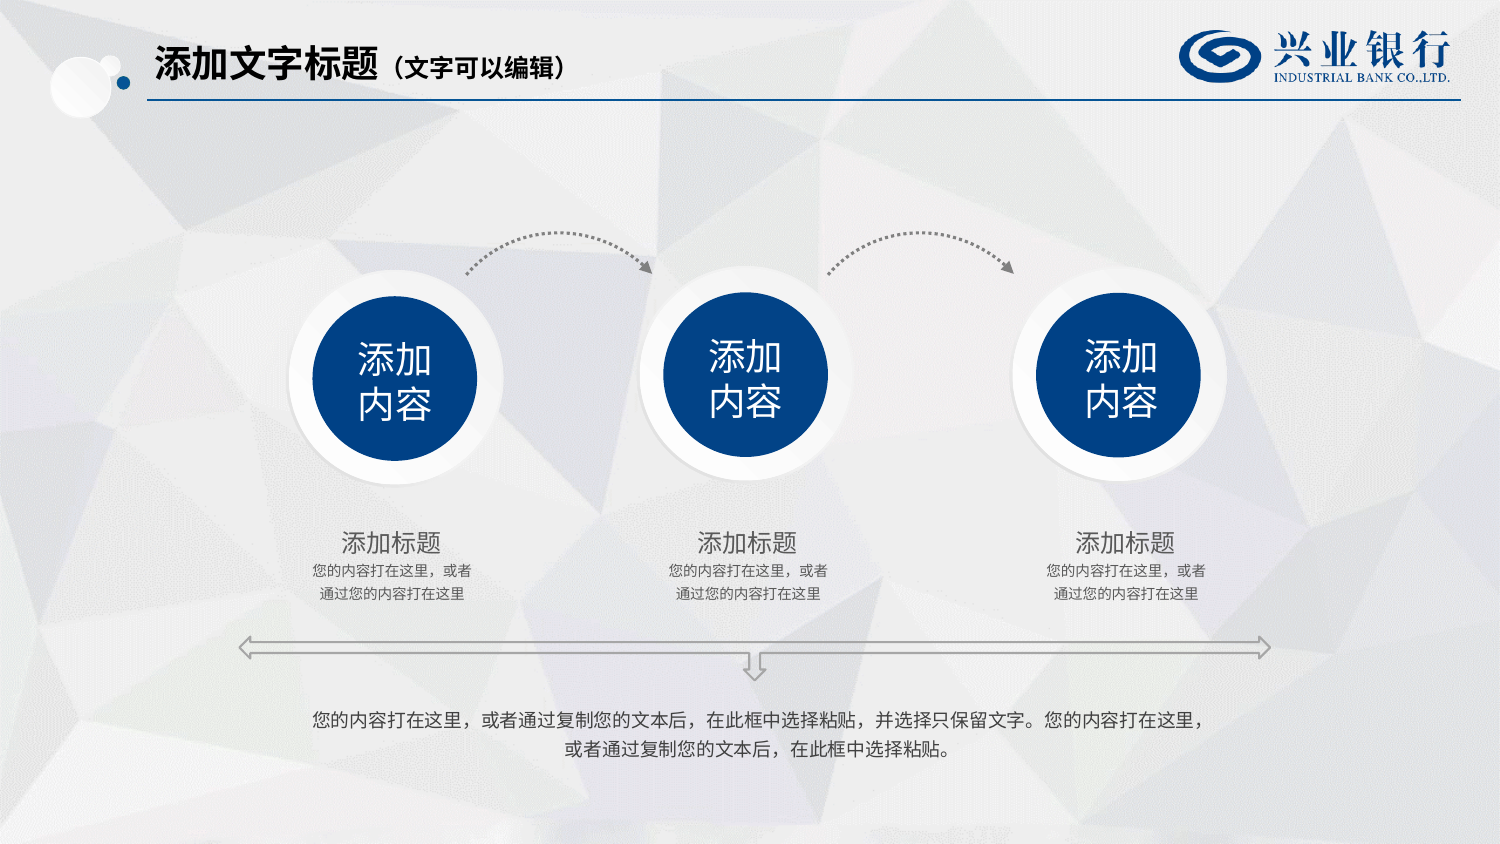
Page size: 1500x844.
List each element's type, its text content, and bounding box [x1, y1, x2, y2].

text_box 添加文字标题（文字可以编辑） [142, 34, 719, 91]
text_box [472, 232, 643, 357]
text_box [838, 232, 1011, 357]
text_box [312, 295, 478, 462]
picture [0, 0, 1500, 844]
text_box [1035, 292, 1201, 458]
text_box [663, 292, 829, 458]
text_box [237, 634, 1273, 683]
text_box 您的内容打在这里，或者通过复制您的文本后，在此框中选择粘贴，并选择只保留文字。您的内容打在这里，或者通过复制您的文本后，在此框中选择粘贴。 [289, 693, 1235, 769]
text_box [285, 269, 504, 488]
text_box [293, 512, 1225, 611]
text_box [1009, 266, 1228, 485]
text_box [636, 265, 855, 484]
